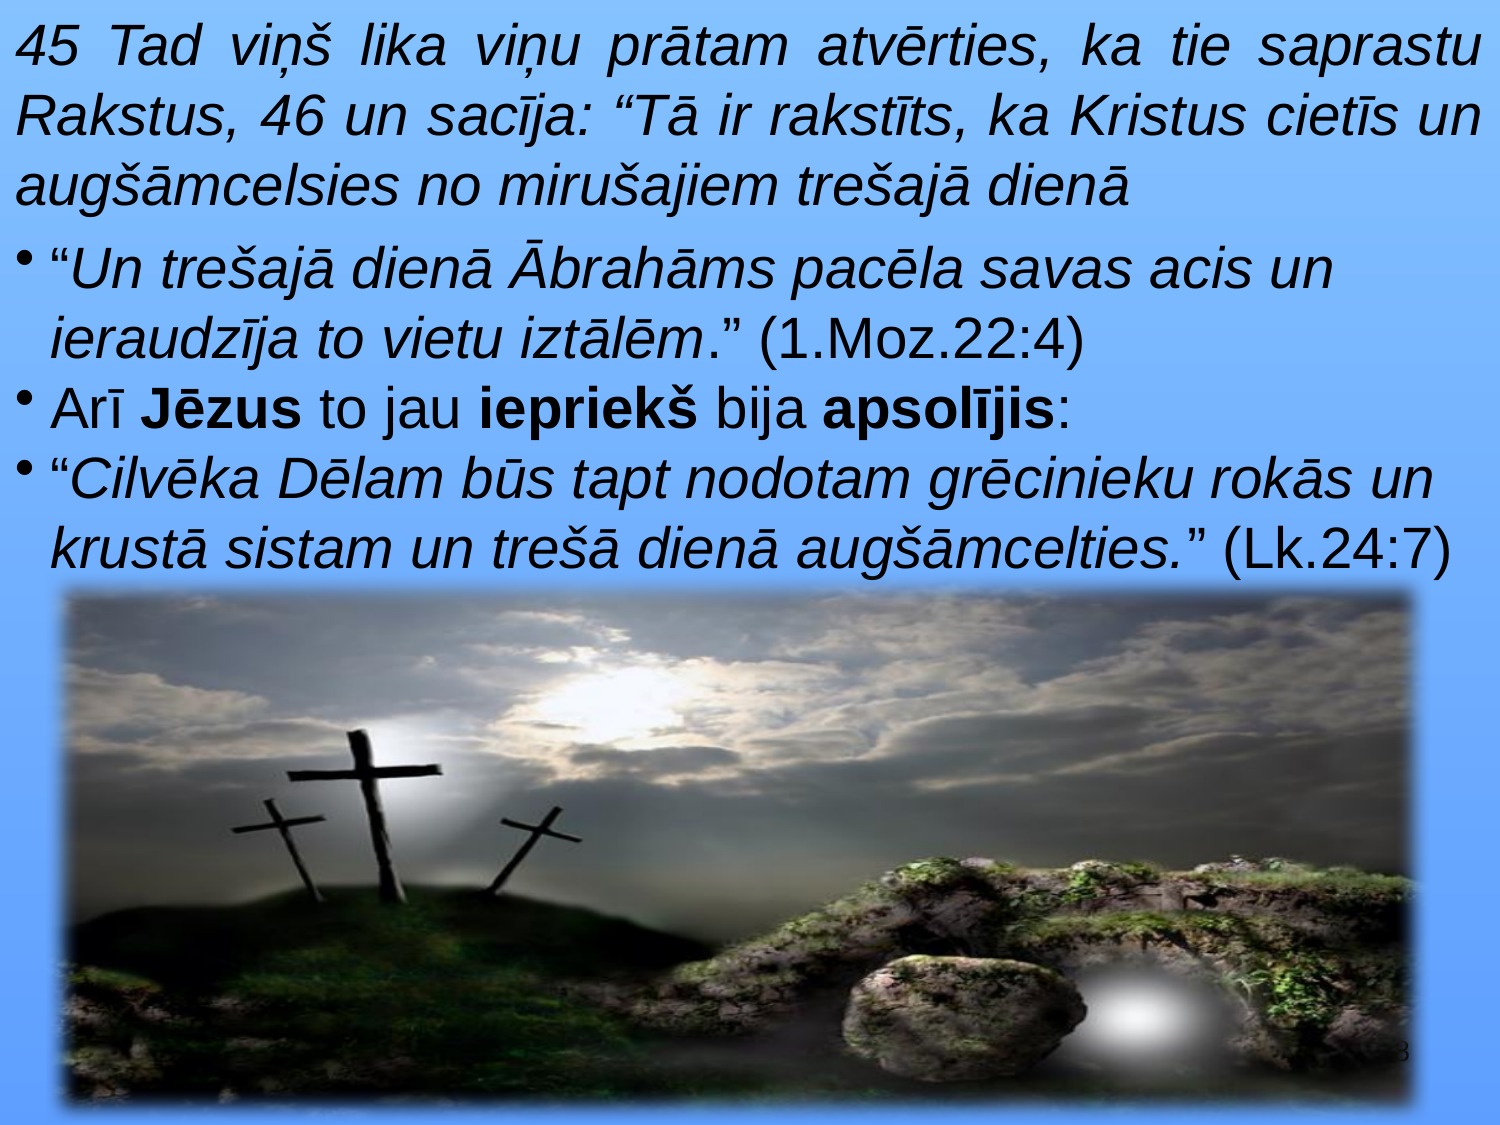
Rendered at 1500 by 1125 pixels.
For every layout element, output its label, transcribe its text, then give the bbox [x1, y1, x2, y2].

list 45 Tad viņš lika viņu prātam atvērties, ka tie saprastu Rakstus, 46 un sacīja: “Tā ir rakstīts, ka Kristus cietīs un augšāmcelsies no mirušajiem trešajā dienā [0, 0, 1500, 178]
picture [46, 573, 1430, 1125]
text_box “Un trešajā dienā Ābrahāms pacēla savas acis un ieraudzīja to vietu iztālēm.” (1.Moz.22:4) Arī Jēzus to jau iepriekš bija apsolījis: “Cilvēka Dēlam būs tapt nodotam grēcinieku rokās un krustā sistam un trešā dienā augšāmcelties.” (Lk.24:7) [0, 222, 1500, 588]
